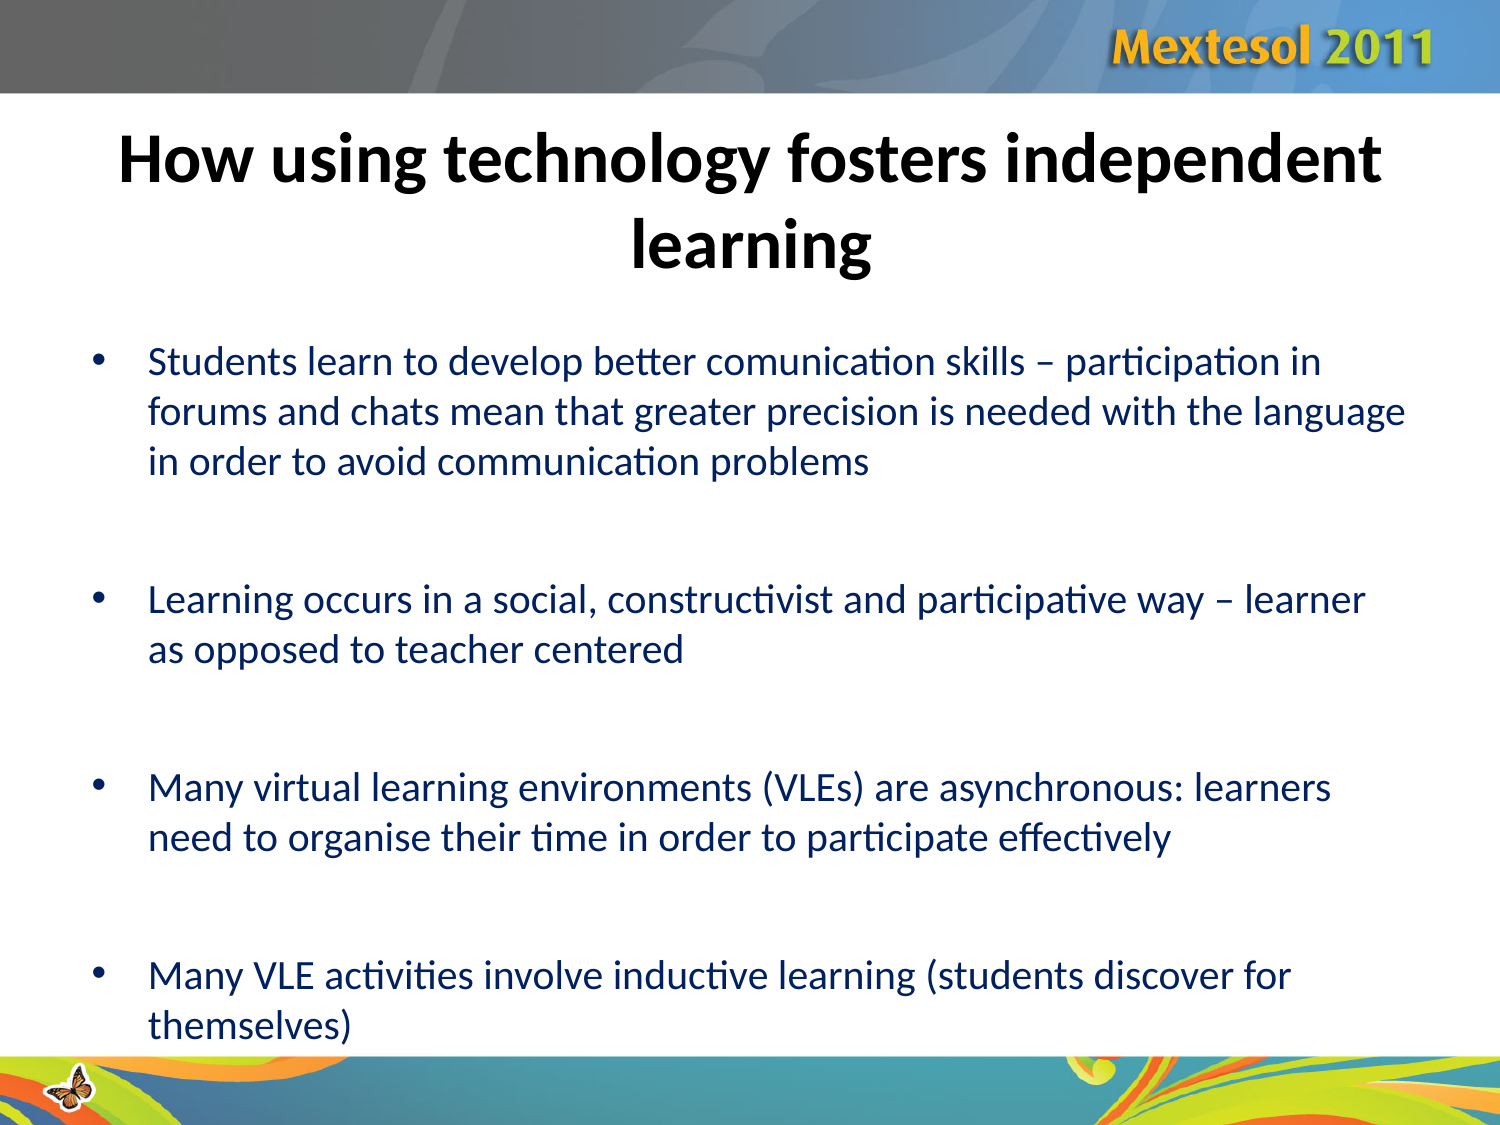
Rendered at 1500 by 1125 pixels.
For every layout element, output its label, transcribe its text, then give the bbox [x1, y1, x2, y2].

title How using technology fosters independent learning [76, 103, 1427, 291]
list Students learn to develop better comunication skills – participation in forums and chats mean that greater precision is needed with the language in order to avoid communication problems Learning occurs in a social, constructivist and participative way – learner as opposed to teacher centered Many virtual learning environments (VLEs) are asynchronous: learners need to organise their time in order to participate effectively Many VLE activities involve inductive learning (students discover for themselves) [76, 326, 1427, 1069]
picture [0, 0, 1500, 1125]
